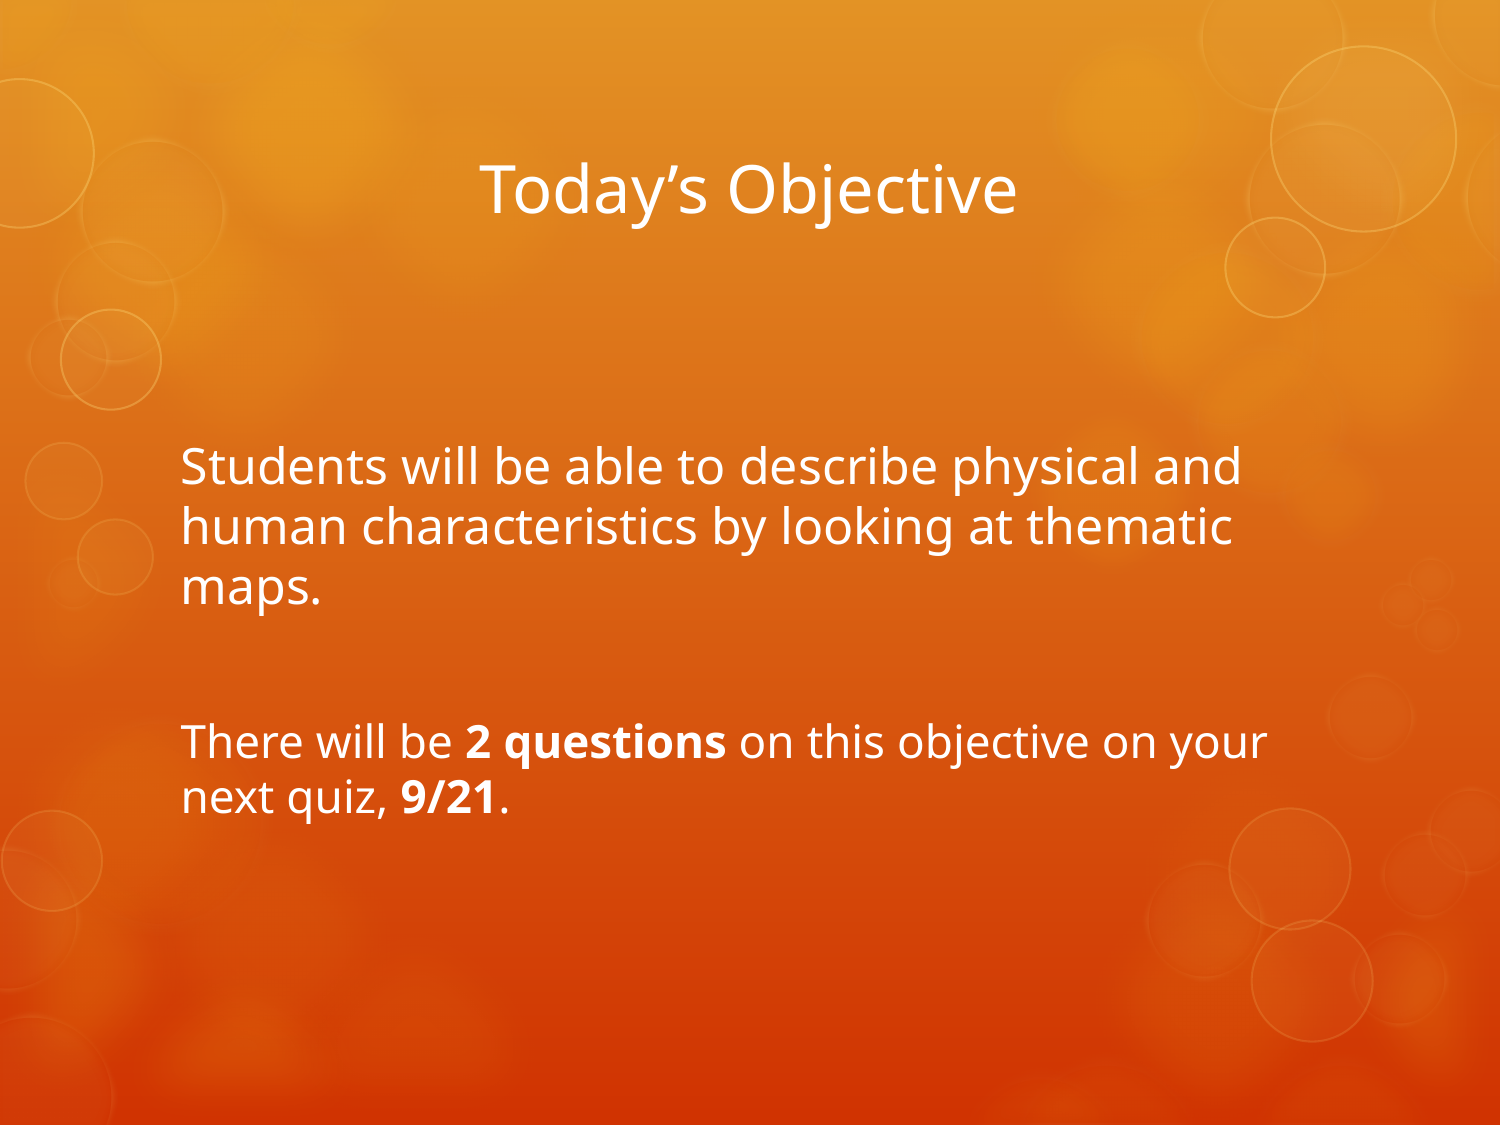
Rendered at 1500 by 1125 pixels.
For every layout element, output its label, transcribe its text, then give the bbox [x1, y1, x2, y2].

title Today’s Objective [165, 110, 1335, 263]
list Students will be able to describe physical and human characteristics by looking at thematic maps. There will be 2 questions on this objective on your next quiz, 9/21. [165, 296, 1335, 962]
